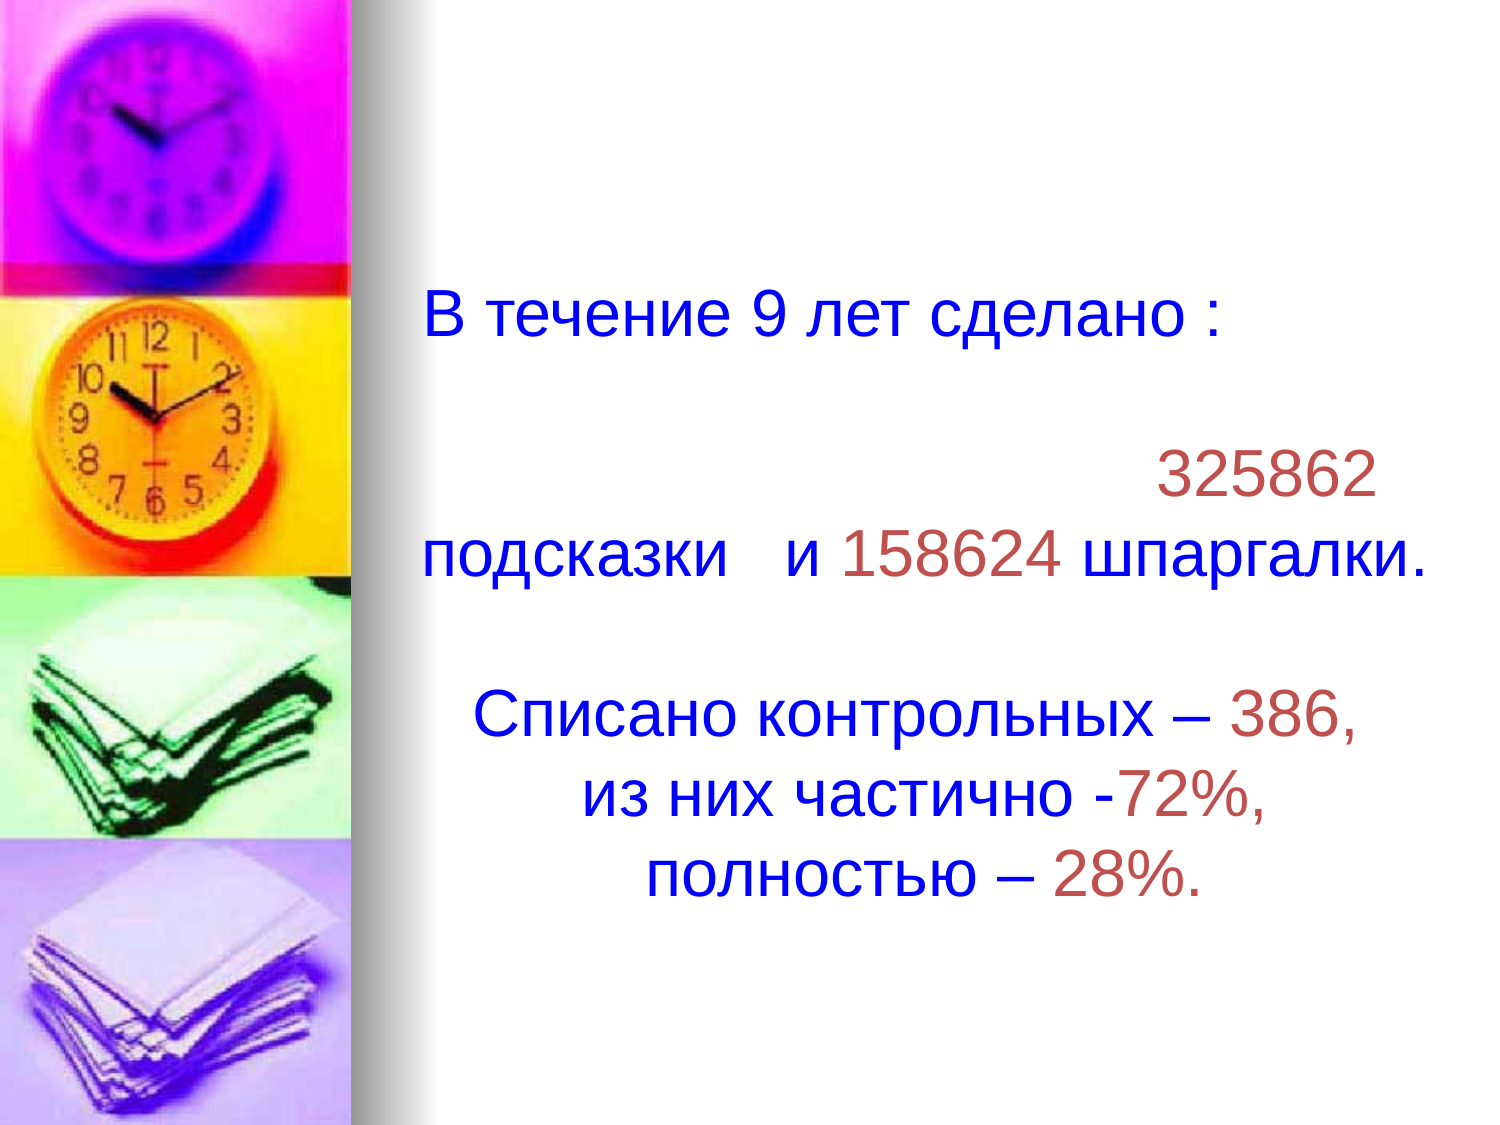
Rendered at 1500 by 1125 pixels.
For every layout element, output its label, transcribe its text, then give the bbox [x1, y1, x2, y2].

list В течение 9 лет сделано : 325862 подсказки и 158624 шпаргалки. Списано контрольных – 386, из них частично -72%, полностью – 28%. [399, 262, 1451, 1001]
picture [0, 0, 351, 1125]
